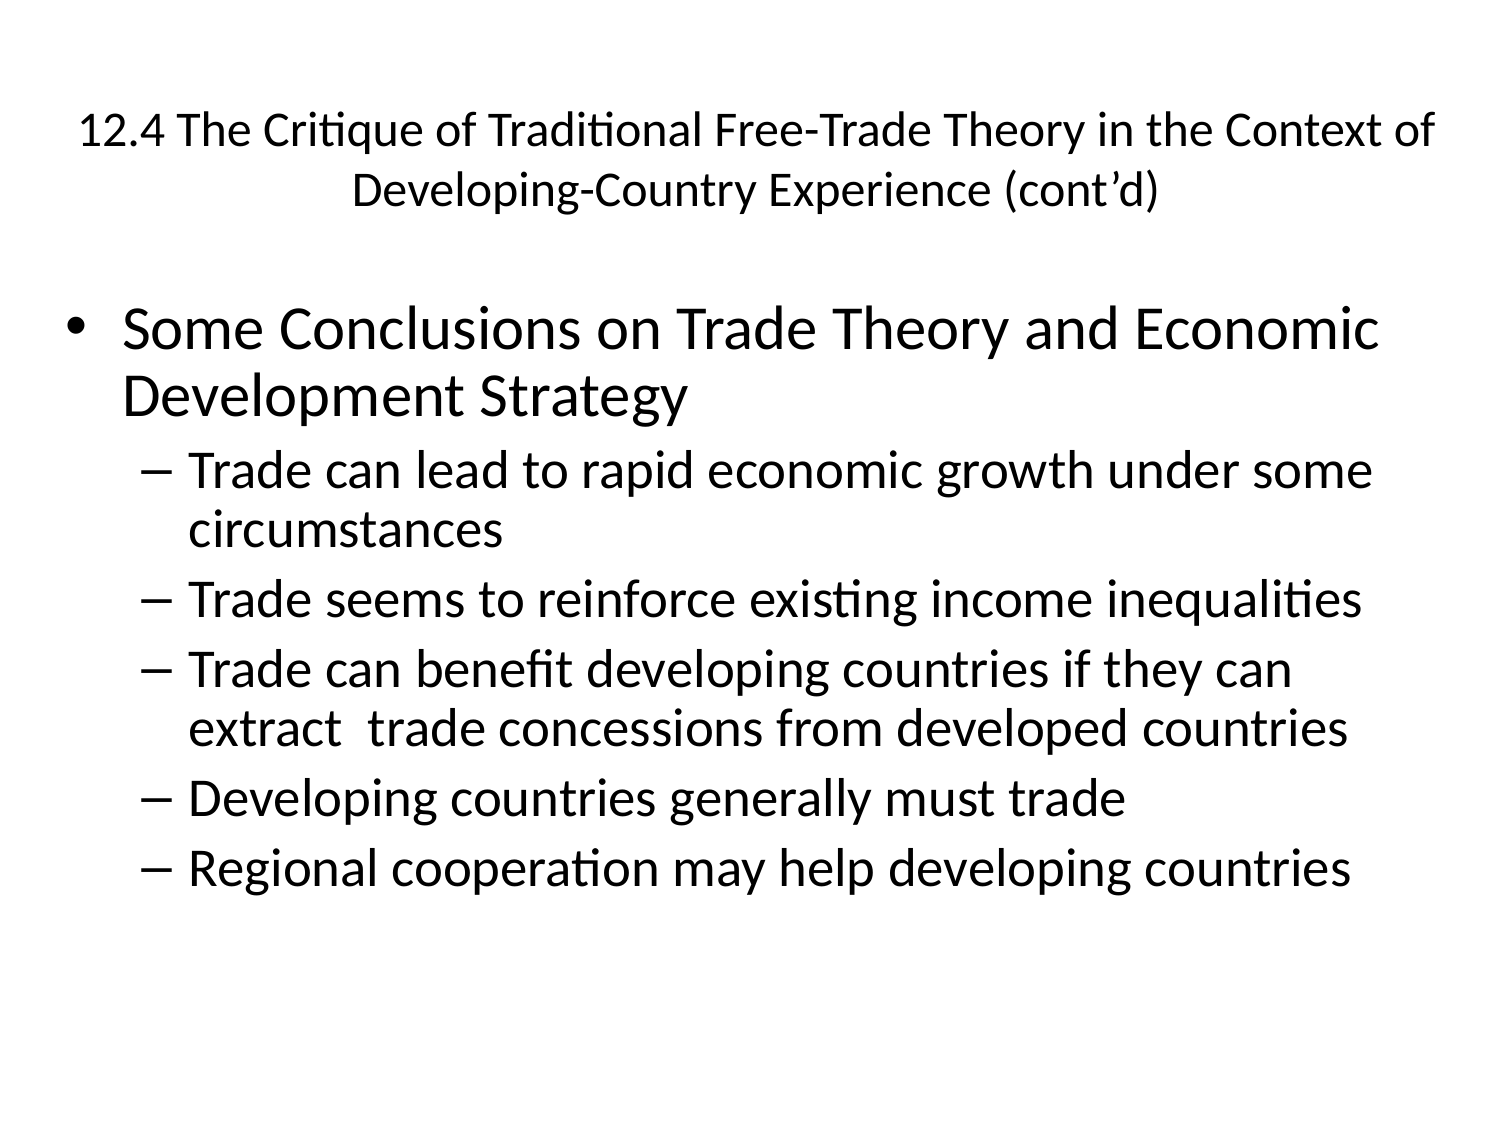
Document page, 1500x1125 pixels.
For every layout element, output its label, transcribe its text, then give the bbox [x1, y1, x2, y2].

title 12.4 The Critique of Traditional Free-Trade Theory in the Context of Developing-Country Experience (cont’d) [50, 74, 1463, 238]
list Some Conclusions on Trade Theory and Economic Development Strategy Trade can lead to rapid economic growth under some circumstances Trade seems to reinforce existing income inequalities Trade can benefit developing countries if they can extract trade concessions from developed countries Developing countries generally must trade Regional cooperation may help developing countries [50, 287, 1411, 1038]
